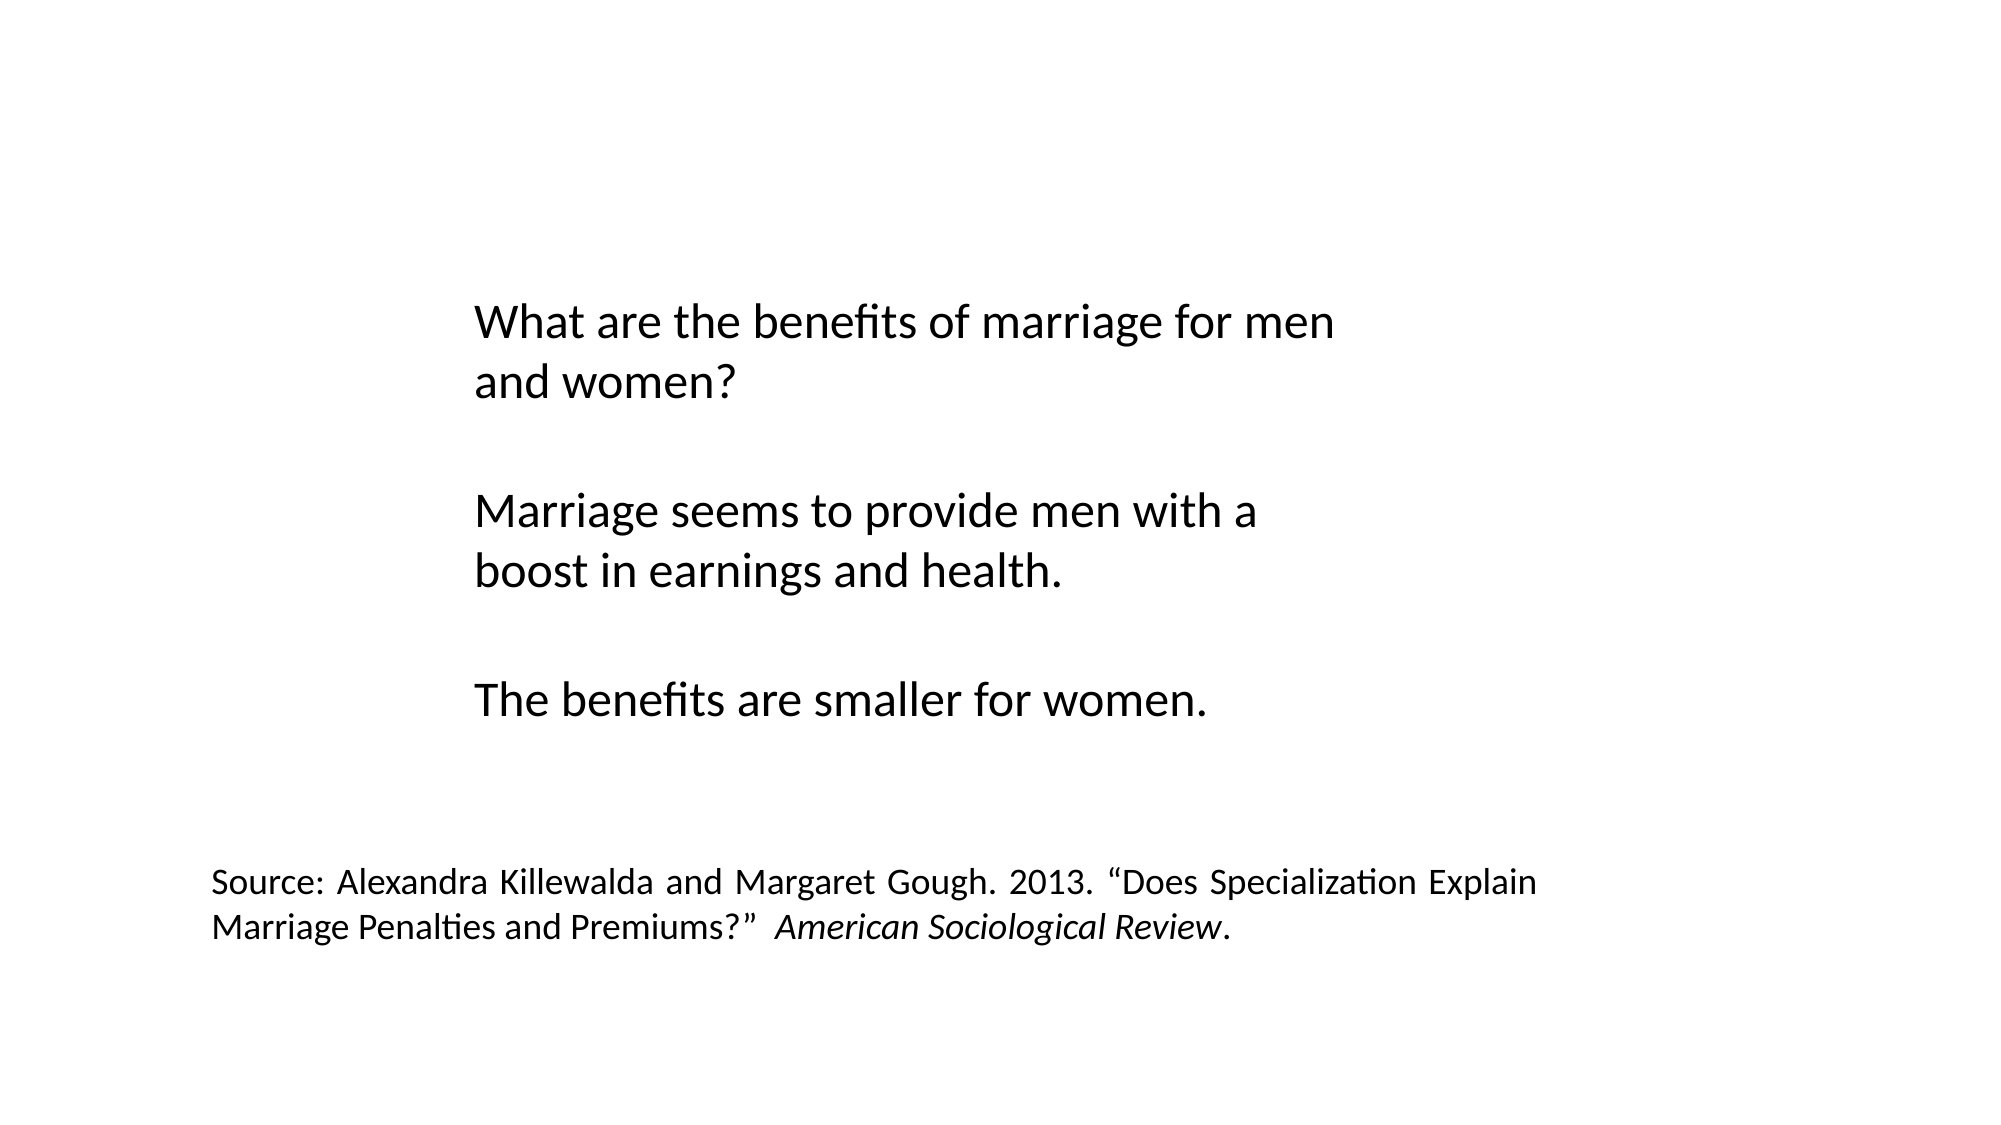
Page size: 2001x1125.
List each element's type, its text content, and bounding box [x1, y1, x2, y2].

text_box What are the benefits of marriage for men and women? [459, 281, 1355, 417]
text_box Source: Alexandra Killewalda and Margaret Gough. 2013. “Does Specialization Explain Marriage Penalties and Premiums?” American Sociological Review. [196, 849, 1553, 954]
text_box The benefits are smaller for women. [459, 659, 1355, 734]
text_box Marriage seems to provide men with a boost in earnings and health. [459, 470, 1355, 606]
